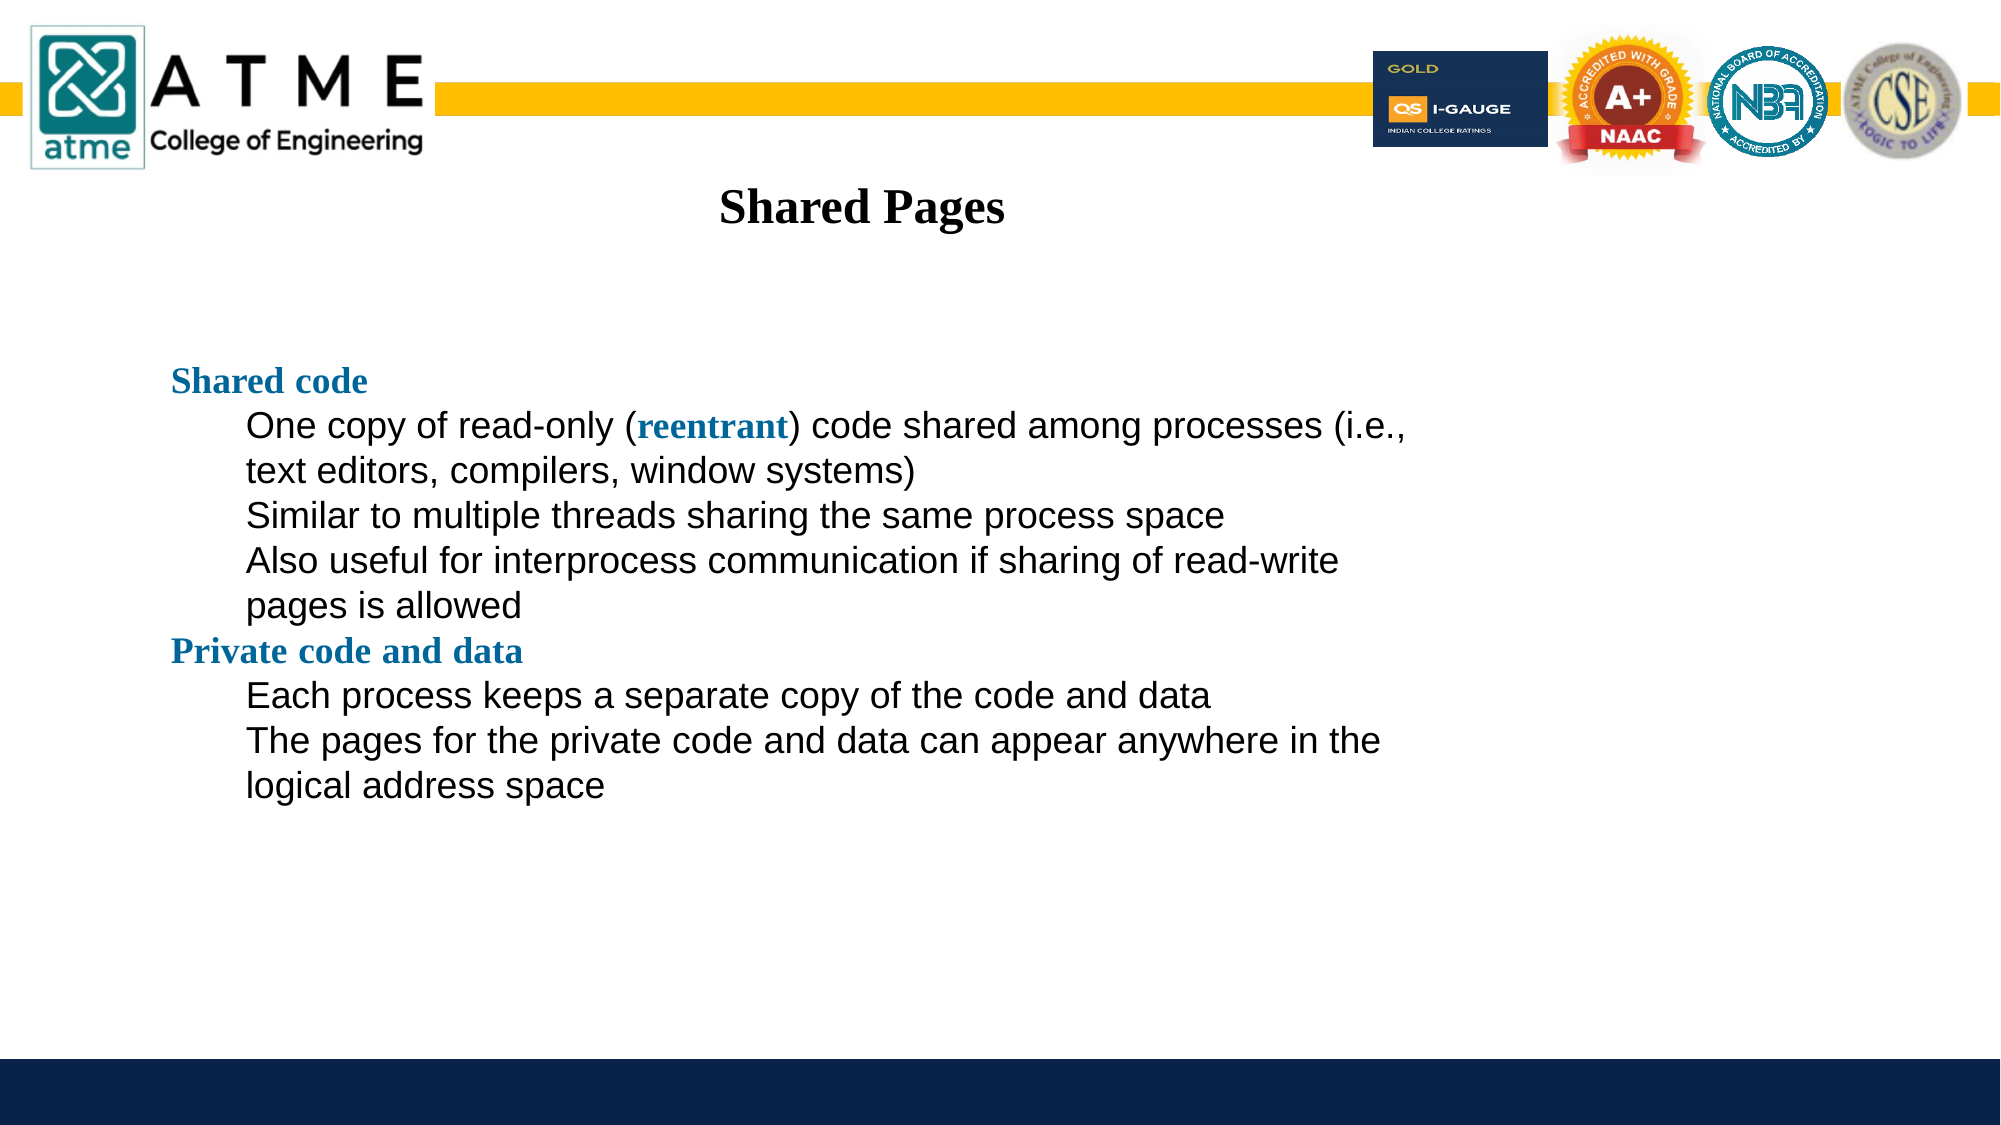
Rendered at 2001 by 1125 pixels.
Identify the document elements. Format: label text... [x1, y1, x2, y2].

picture [1840, 26, 1968, 166]
list Shared code One copy of read-only (reentrant) code shared among processes (i.e., text editors, compilers, window systems) Similar to multiple threads sharing the same process space Also useful for interprocess communication if sharing of read-write pages is allowed Private code and data Each process keeps a separate copy of the code and data The pages for the private code and data can appear anywhere in the logical address space [156, 348, 1425, 1085]
title Shared Pages [704, 166, 2000, 261]
picture [0, 1059, 2001, 1125]
picture [22, 15, 435, 178]
picture [1373, 20, 1828, 166]
